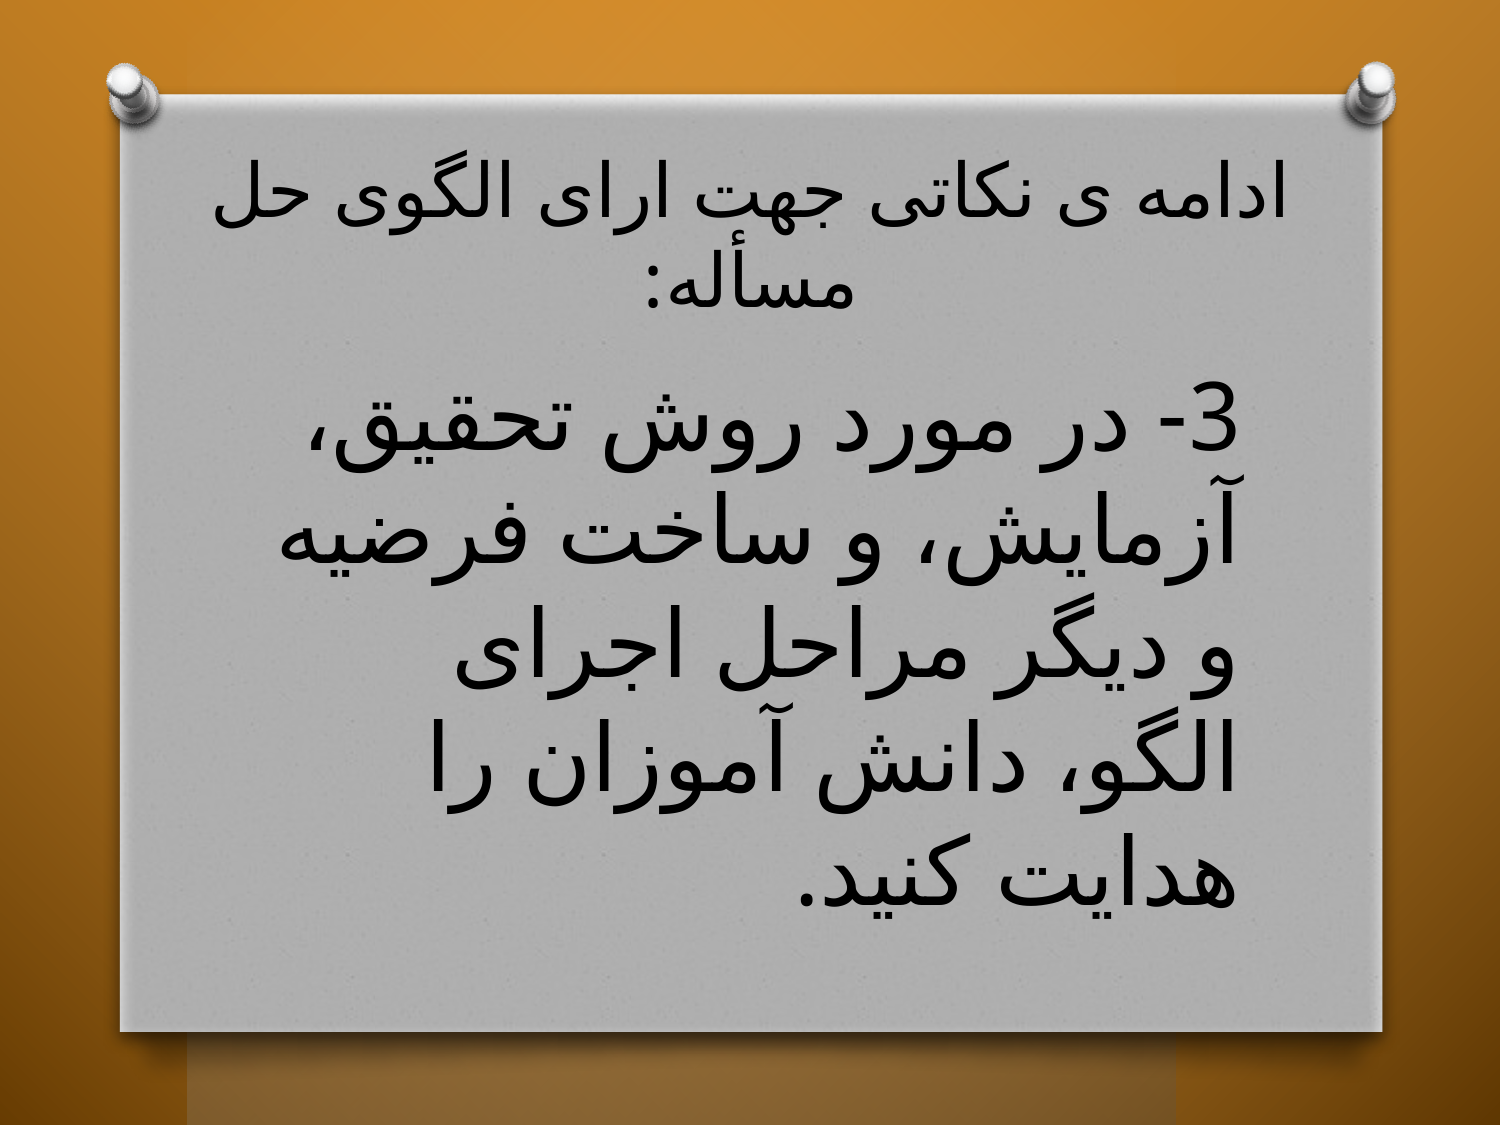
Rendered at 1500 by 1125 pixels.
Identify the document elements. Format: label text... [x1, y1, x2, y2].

picture [1317, 35, 1439, 156]
list 3- در مورد روش تحقیق، آزمایش، و ساخت فرضیه و دیگر مراحل اجرای الگو، دانش آموزان را هدایت کنید. [240, 347, 1257, 939]
title ادامه ی نکاتی جهت ارای الگوی حل مسأله: [179, 134, 1323, 332]
picture [75, 29, 198, 153]
